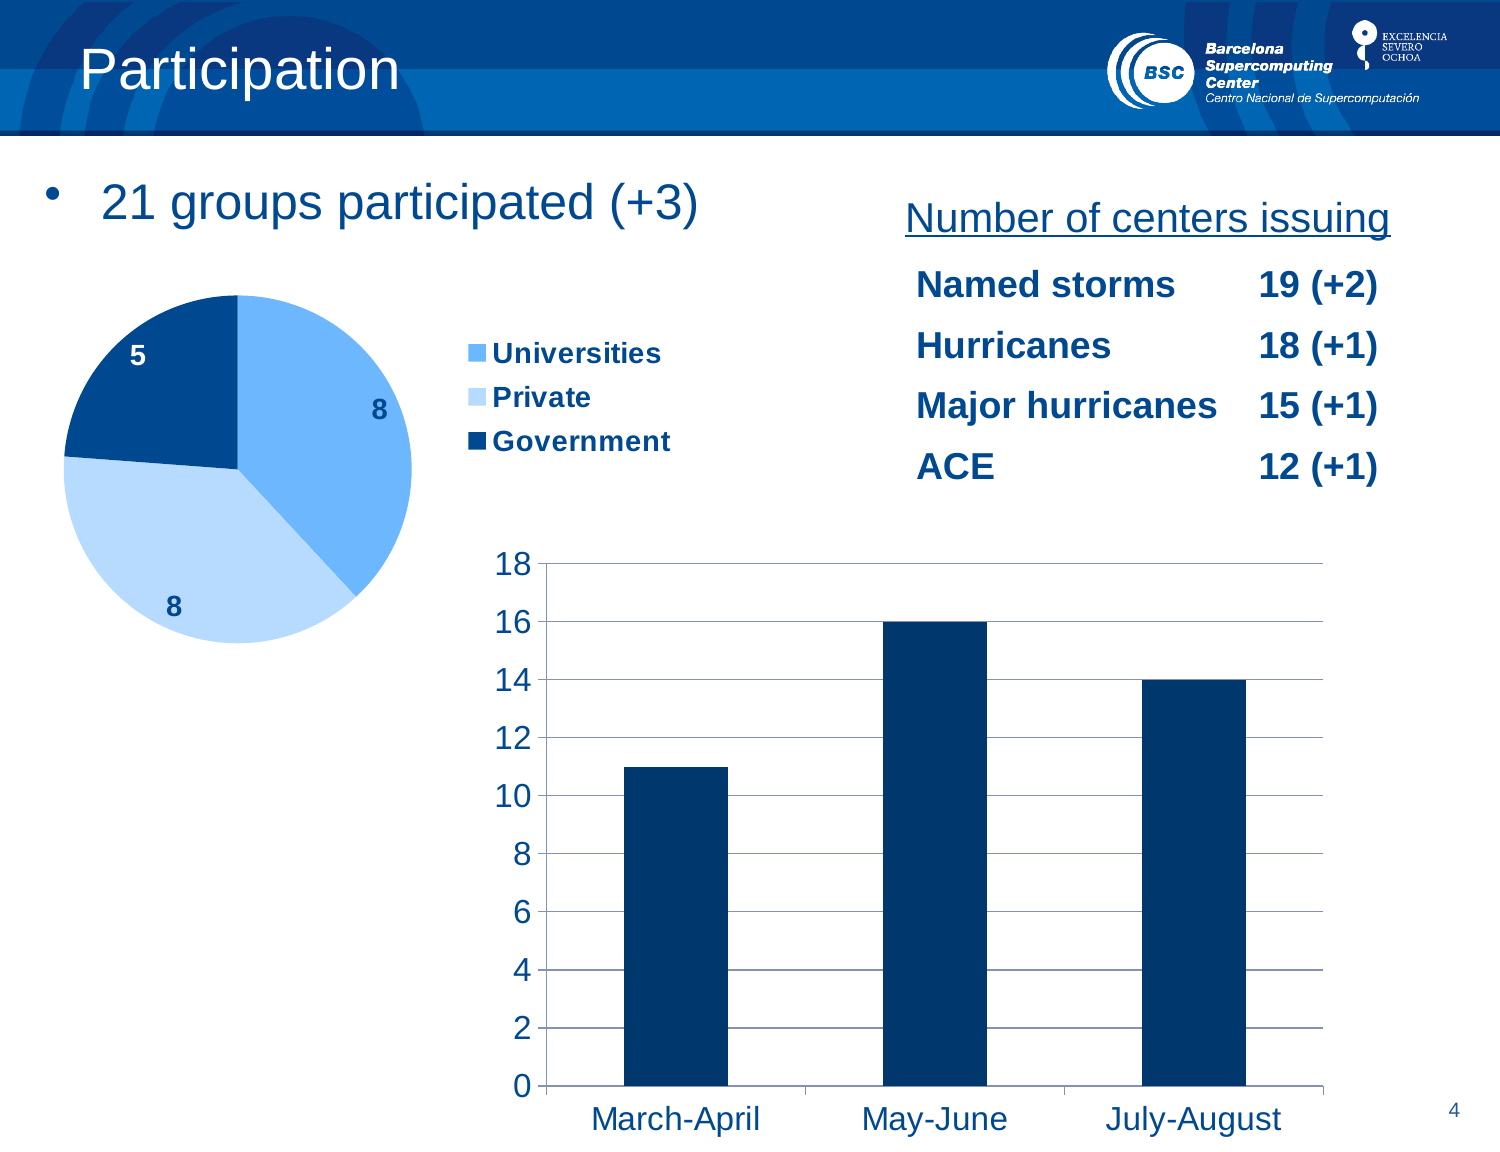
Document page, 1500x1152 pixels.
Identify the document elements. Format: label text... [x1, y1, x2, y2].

table_cell Major hurricanes [901, 377, 1243, 438]
table_cell 15 (+1) [1243, 377, 1456, 438]
table_cell Hurricanes [901, 317, 1243, 377]
chart [29, 246, 1325, 1140]
table_header Named storms [901, 256, 1243, 317]
picture [0, 0, 1500, 136]
table_cell 12 (+1) [1243, 438, 1456, 499]
table_header 19 (+2) [1243, 256, 1456, 317]
table_cell 18 (+1) [1243, 317, 1456, 377]
text_box Number of centers issuing [890, 183, 1481, 249]
title Participation [65, 23, 1081, 138]
list 21 groups participated (+3) [29, 161, 1432, 1068]
table_cell ACE [901, 438, 1243, 499]
